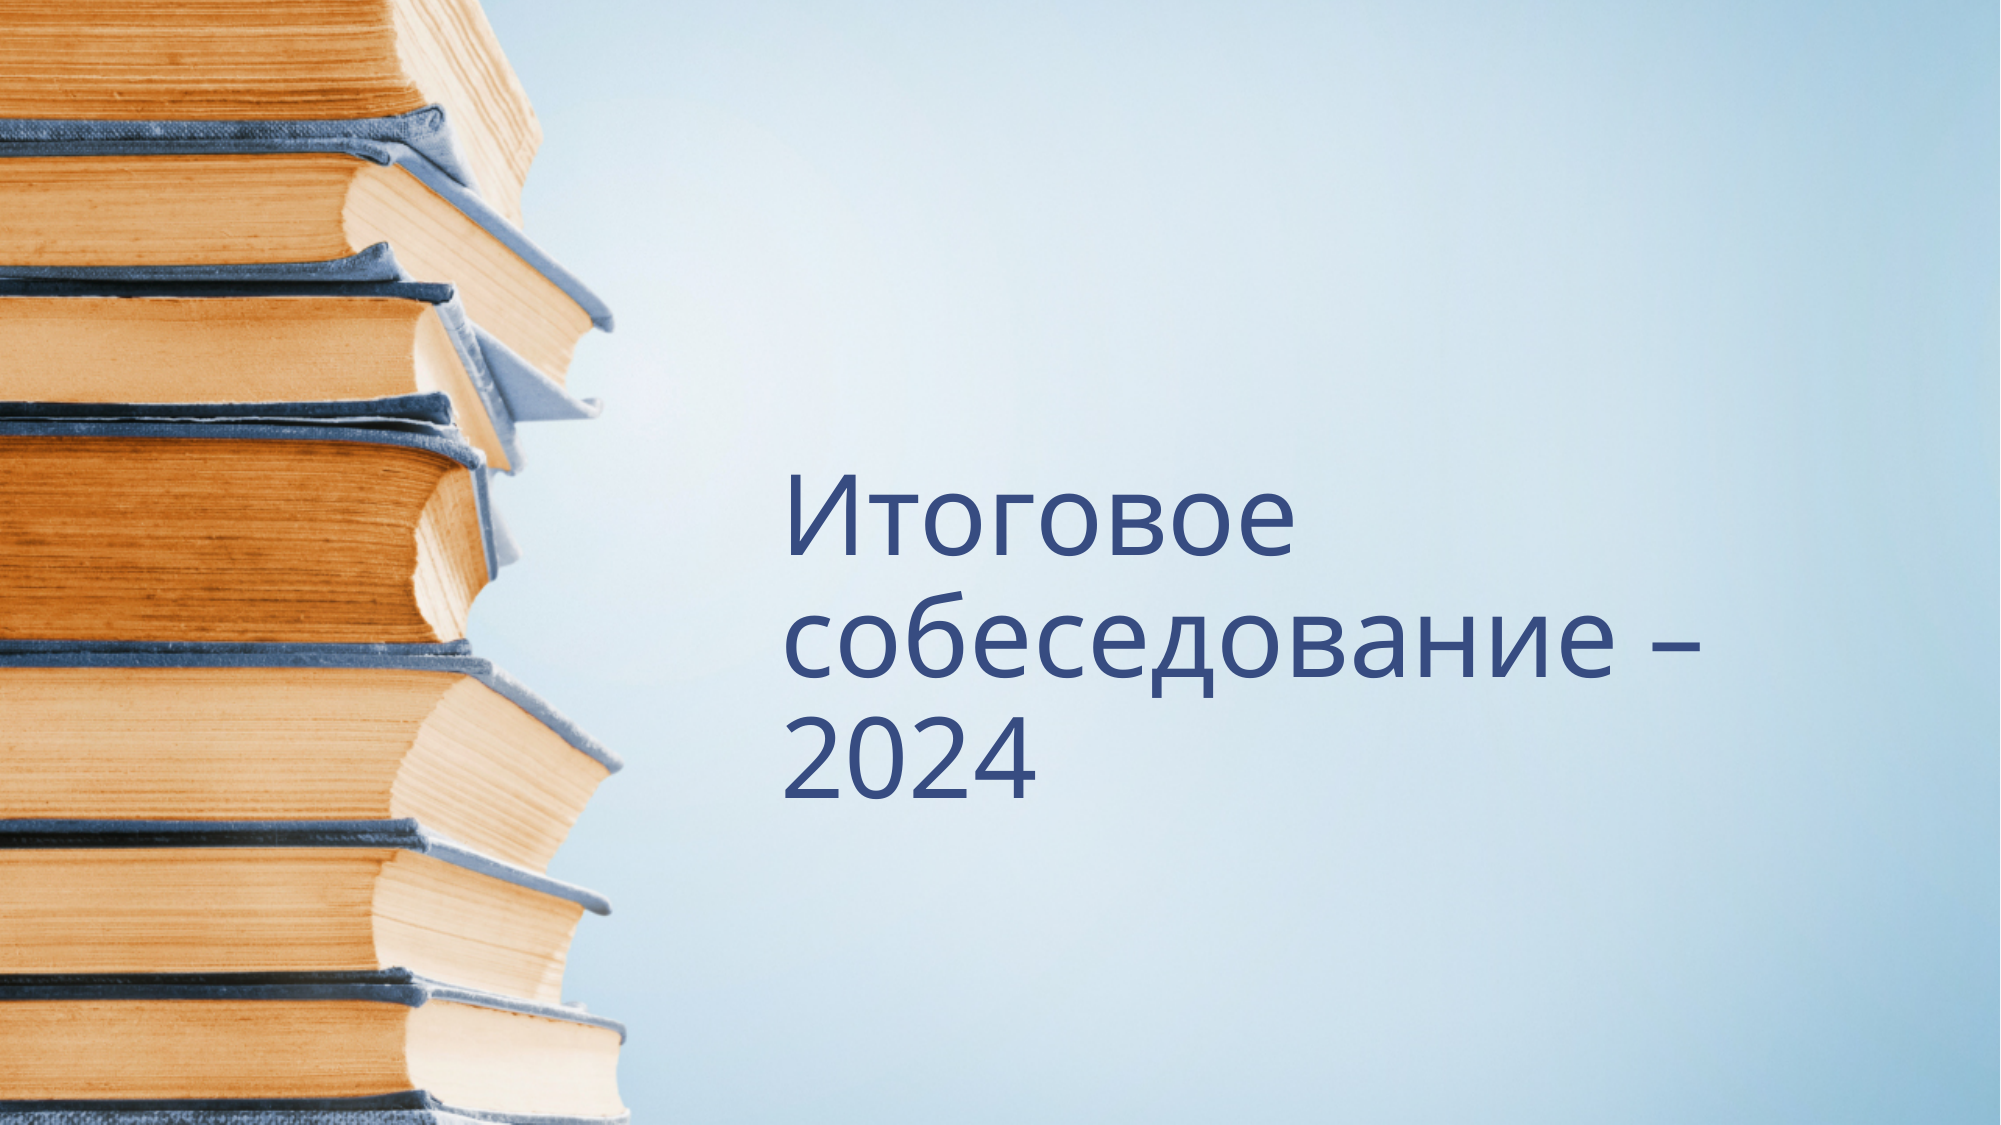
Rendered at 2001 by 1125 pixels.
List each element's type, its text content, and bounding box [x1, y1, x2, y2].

title Итоговое собеседование – 2024 [760, 291, 1911, 833]
picture [0, 0, 2001, 1125]
